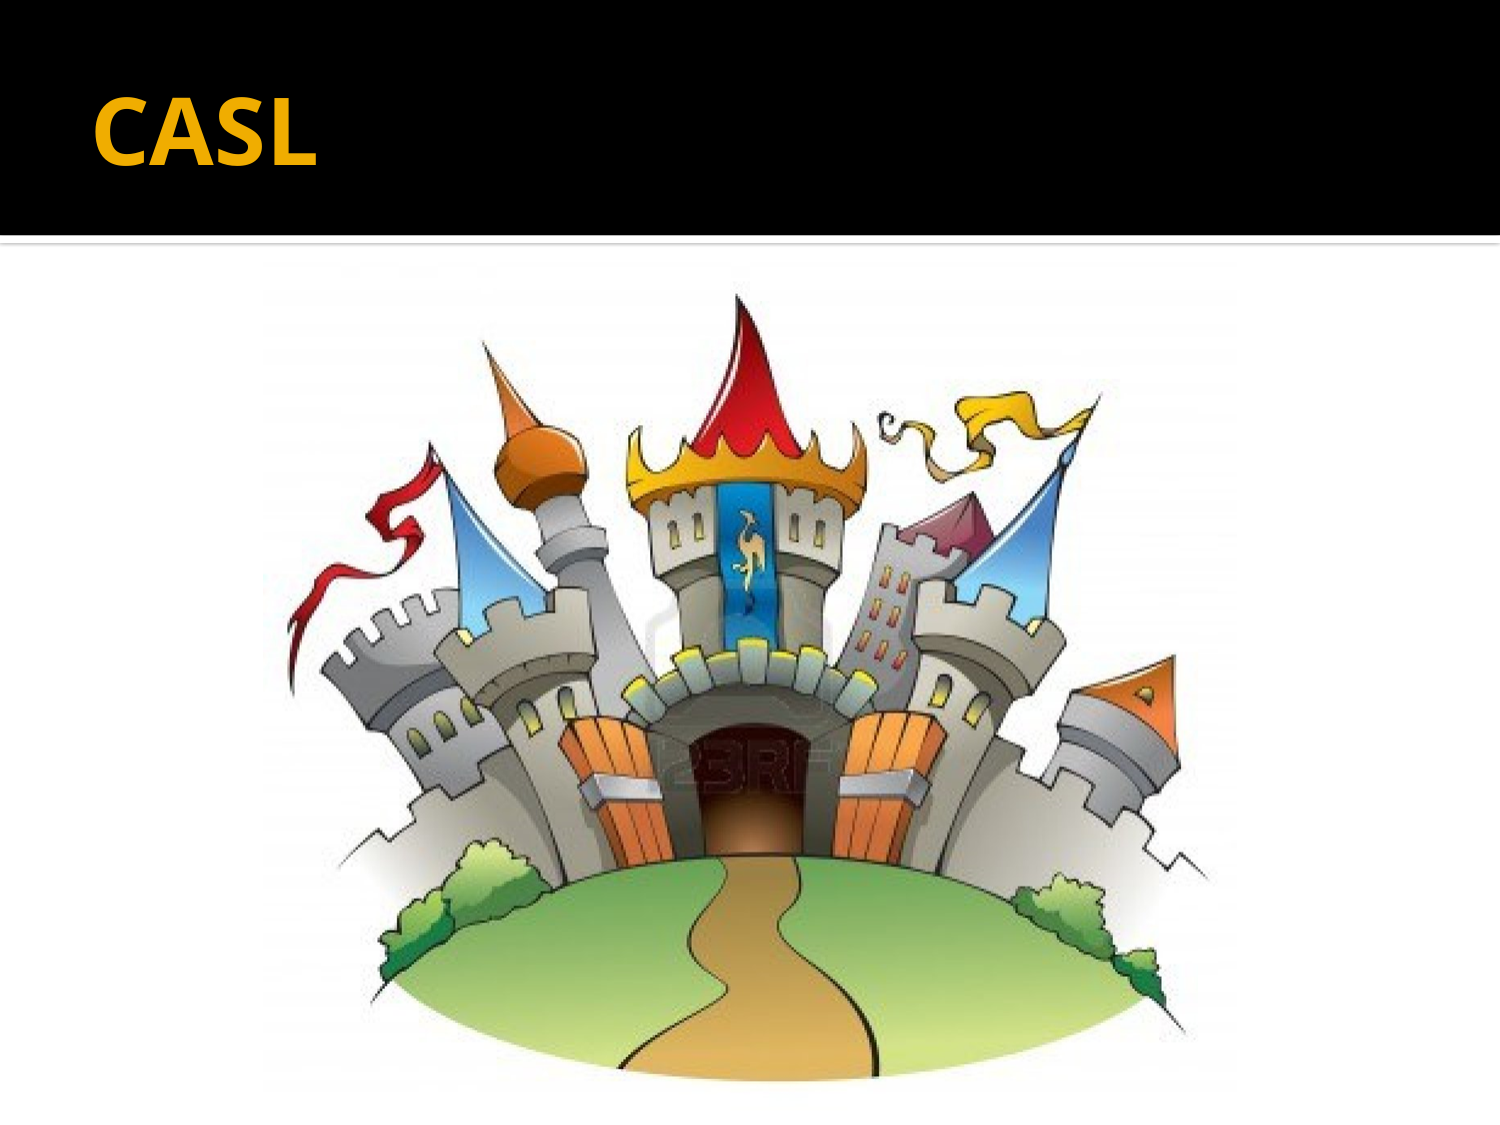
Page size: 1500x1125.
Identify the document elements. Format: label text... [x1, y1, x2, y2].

picture [262, 262, 1237, 1113]
title CASL [75, 24, 1425, 231]
